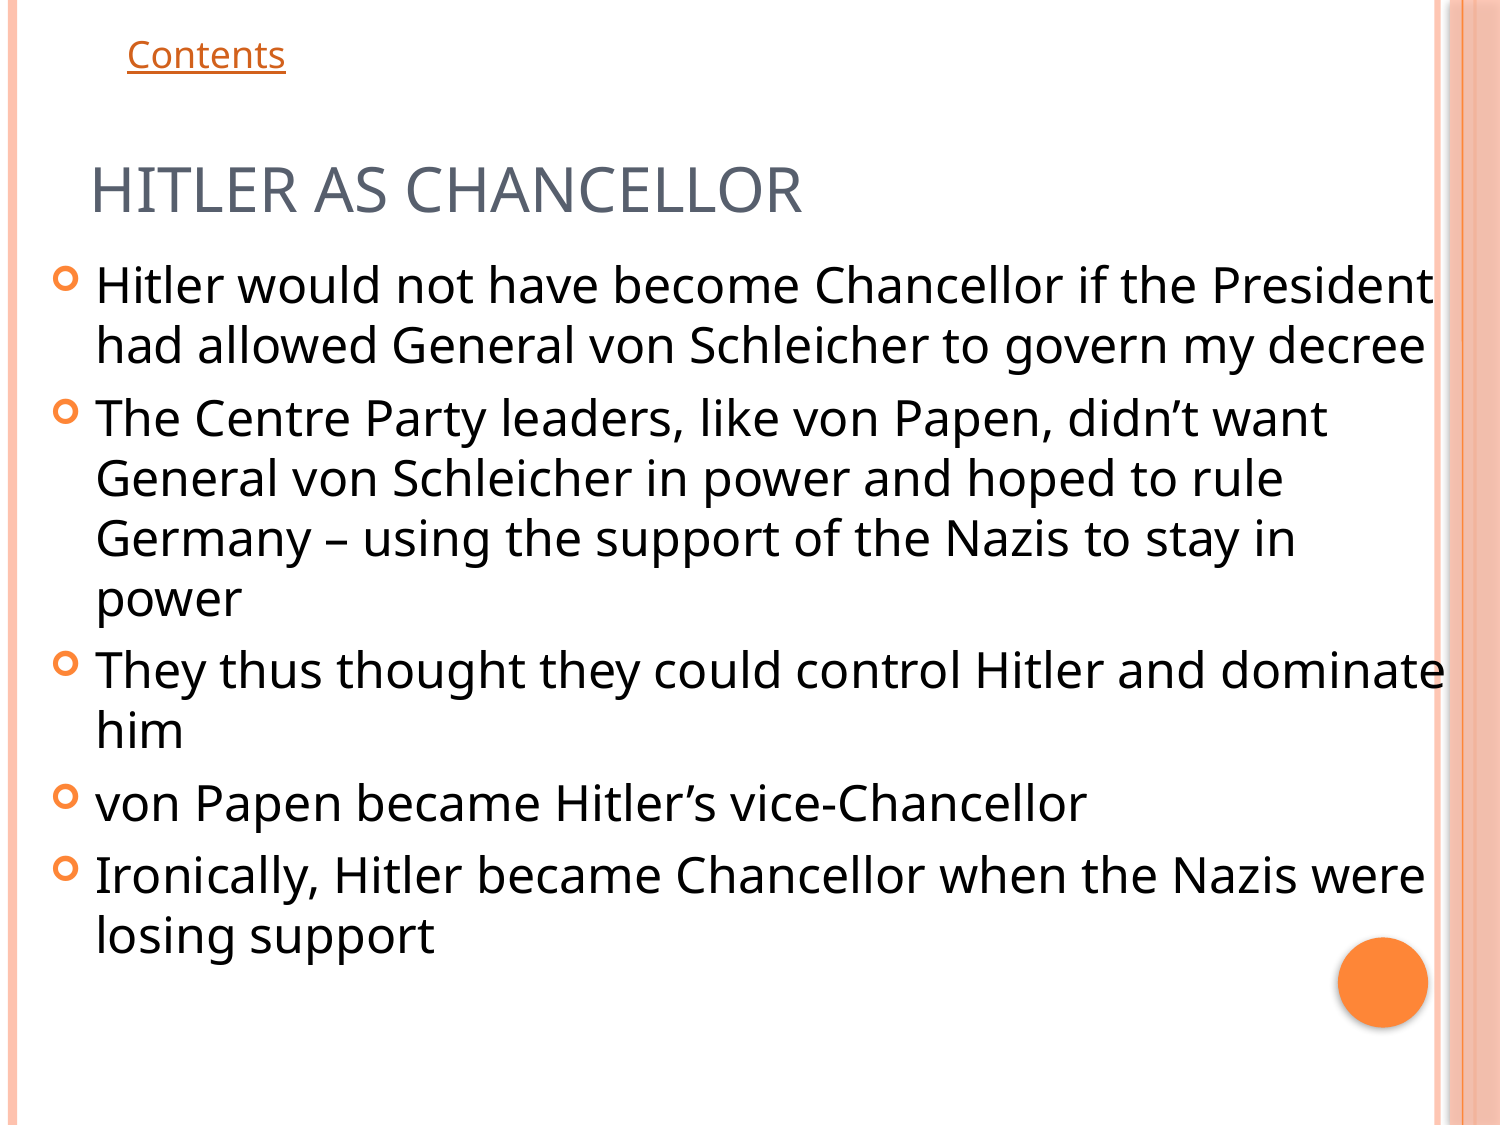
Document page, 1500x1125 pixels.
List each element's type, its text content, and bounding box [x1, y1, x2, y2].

list Hitler would not have become Chancellor if the President had allowed General von Schleicher to govern my decree The Centre Party leaders, like von Papen, didn’t want General von Schleicher in power and hoped to rule Germany – using the support of the Nazis to stay in power They thus thought they could control Hitler and dominate him von Papen became Hitler’s vice-Chancellor Ironically, Hitler became Chancellor when the Nazis were losing support [34, 245, 1466, 1091]
title Hitler as Chancellor [75, 45, 1300, 233]
